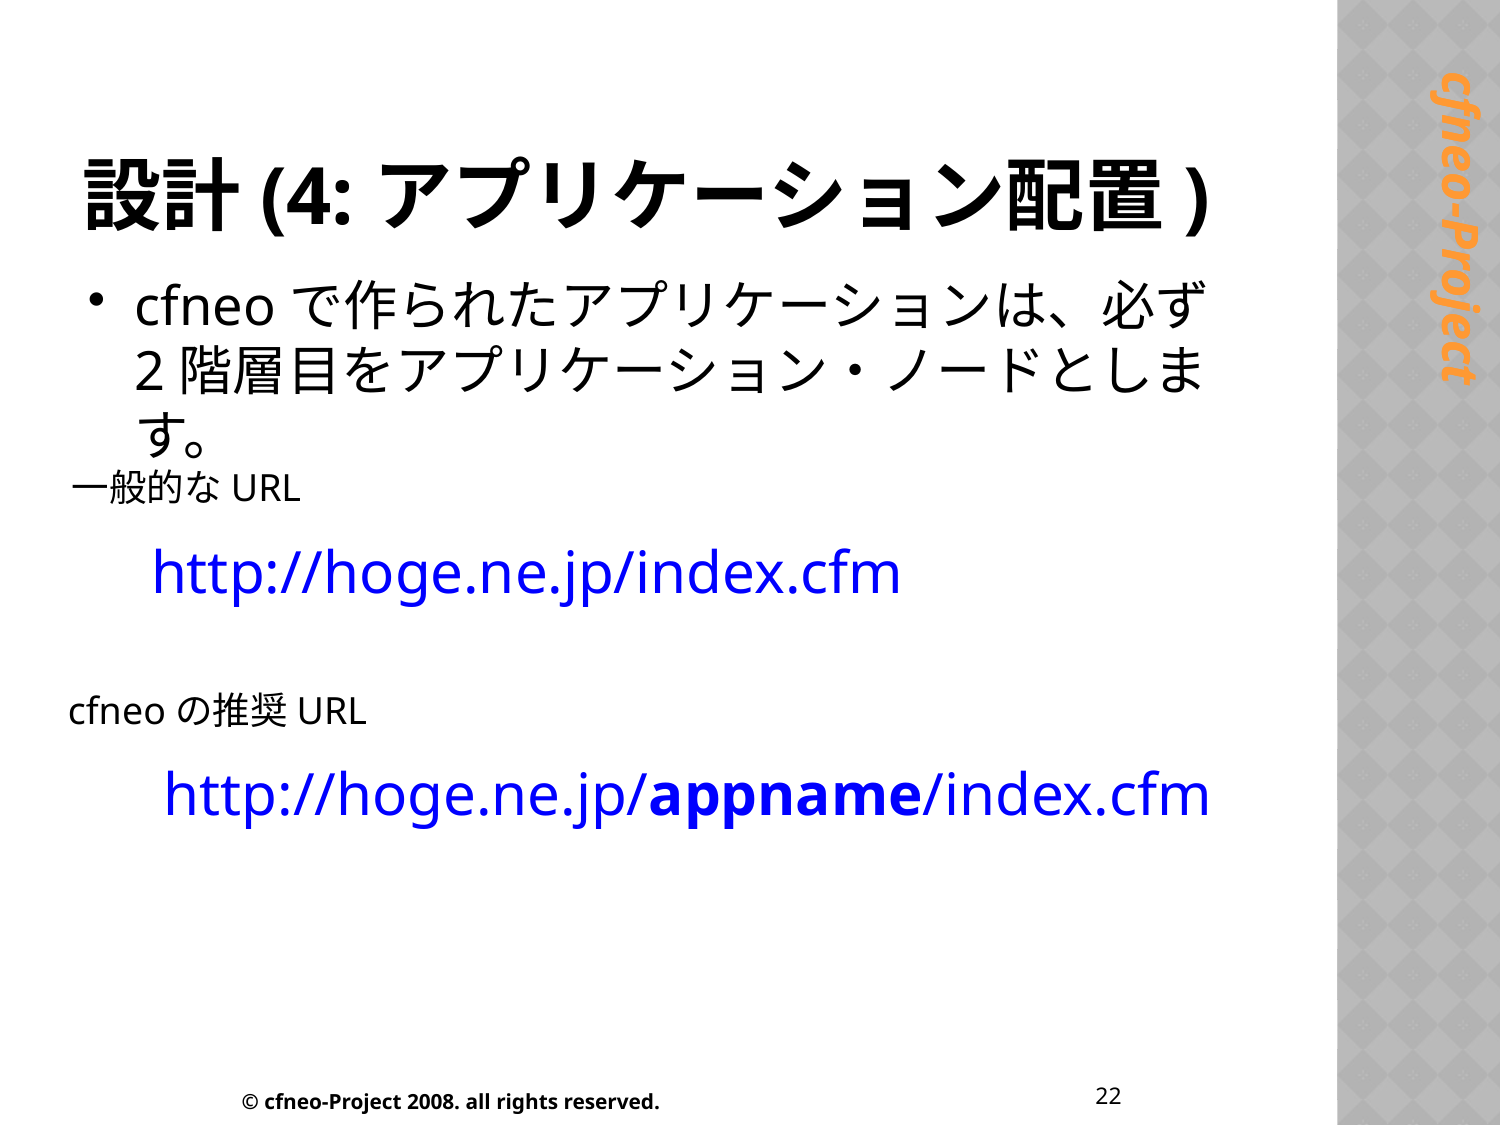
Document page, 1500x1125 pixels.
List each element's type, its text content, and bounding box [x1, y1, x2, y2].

text_box 一般的なURL [57, 456, 317, 517]
text_box http://hoge.ne.jp/appname/index.cfm [149, 750, 1227, 835]
list cfneoで作られたアプリケーションは、必ず2階層目をアプリケーション・ノードとします。 [75, 264, 1263, 1059]
text_box cfneoの推奨URL [53, 679, 382, 740]
title 設計(4:アプリケーション配置) [75, 52, 1263, 240]
text_box http://hoge.ne.jp/index.cfm [136, 527, 918, 613]
slide_number 22 [1025, 1075, 1122, 1113]
footer © cfneo-Project 2008. all rights reserved. [75, 1075, 675, 1114]
